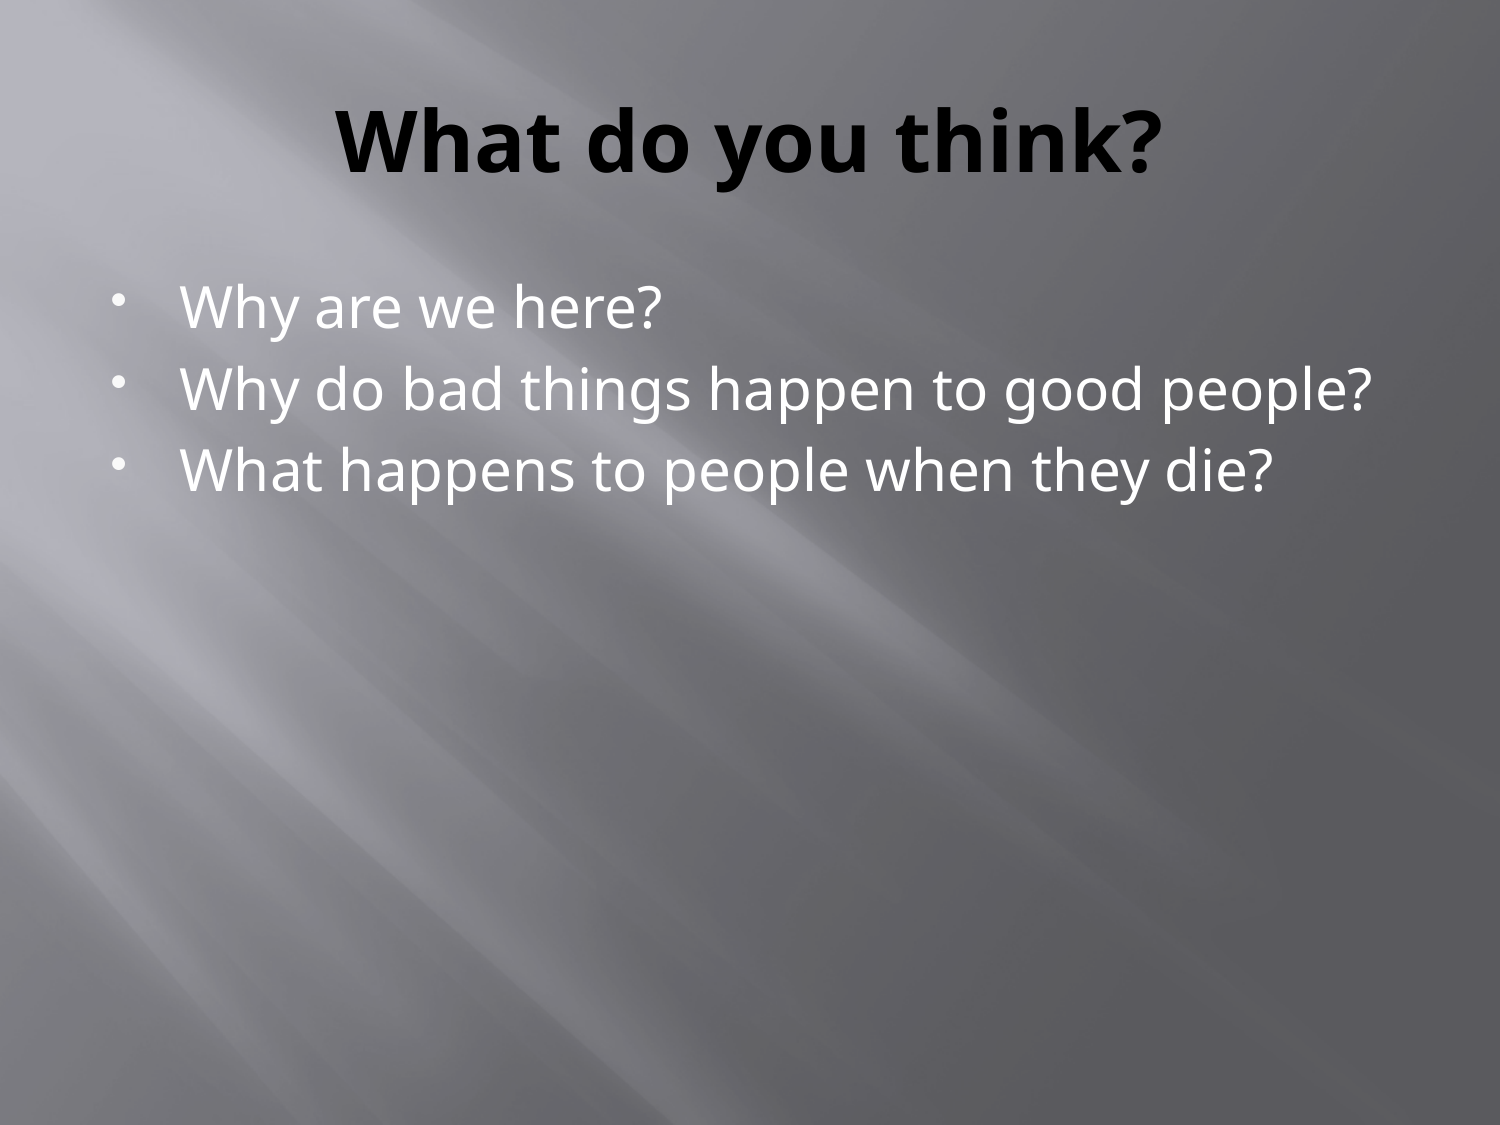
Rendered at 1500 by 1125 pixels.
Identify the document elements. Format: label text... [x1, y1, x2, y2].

title What do you think? [75, 45, 1425, 233]
list Why are we here? Why do bad things happen to good people? What happens to people when they die? [74, 262, 1426, 1036]
